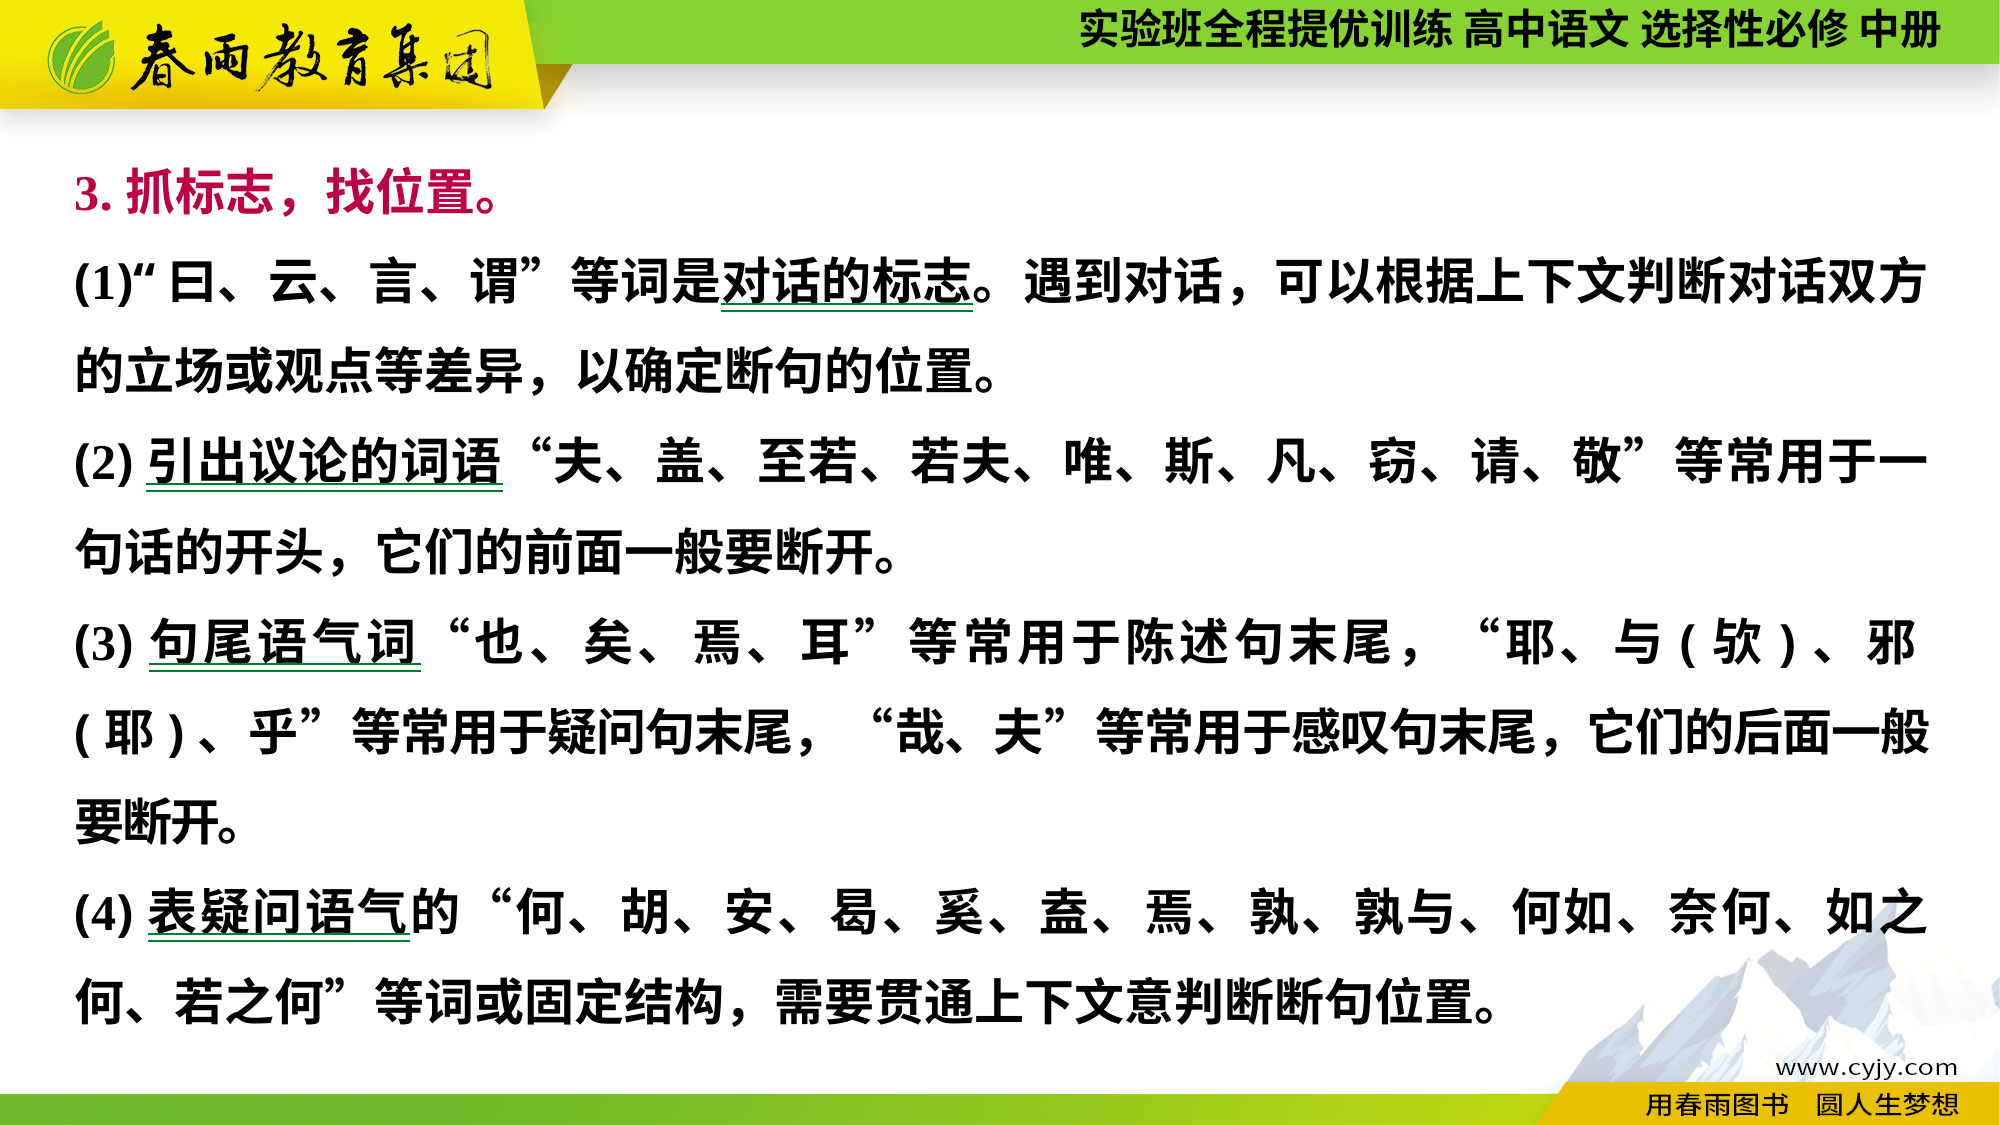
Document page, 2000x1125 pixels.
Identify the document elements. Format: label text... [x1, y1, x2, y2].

list 3.抓标志，找位置。 (1)“曰、云、言、谓”等词是对话的标志。遇到对话，可以根据上下文判断对话双方的立场或观点等差异，以确定断句的位置。 (2)引出议论的词语“夫、盖、至若、若夫、唯、斯、凡、窃、请、敬”等常用于一句话的开头，它们的前面一般要断开。 (3)句尾语气词“也、矣、焉、耳”等常用于陈述句末尾，“耶、与(欤)、邪(耶)、乎”等常用于疑问句末尾，“哉、夫”等常用于感叹句末尾，它们的后面一般要断开。 (4)表疑问语气的“何、胡、安、曷、奚、盍、焉、孰、孰与、何如、奈何、如之何、若之何”等词或固定结构，需要贯通上下文意判断断句位置。 [59, 122, 1944, 956]
picture [0, 0, 2000, 1125]
